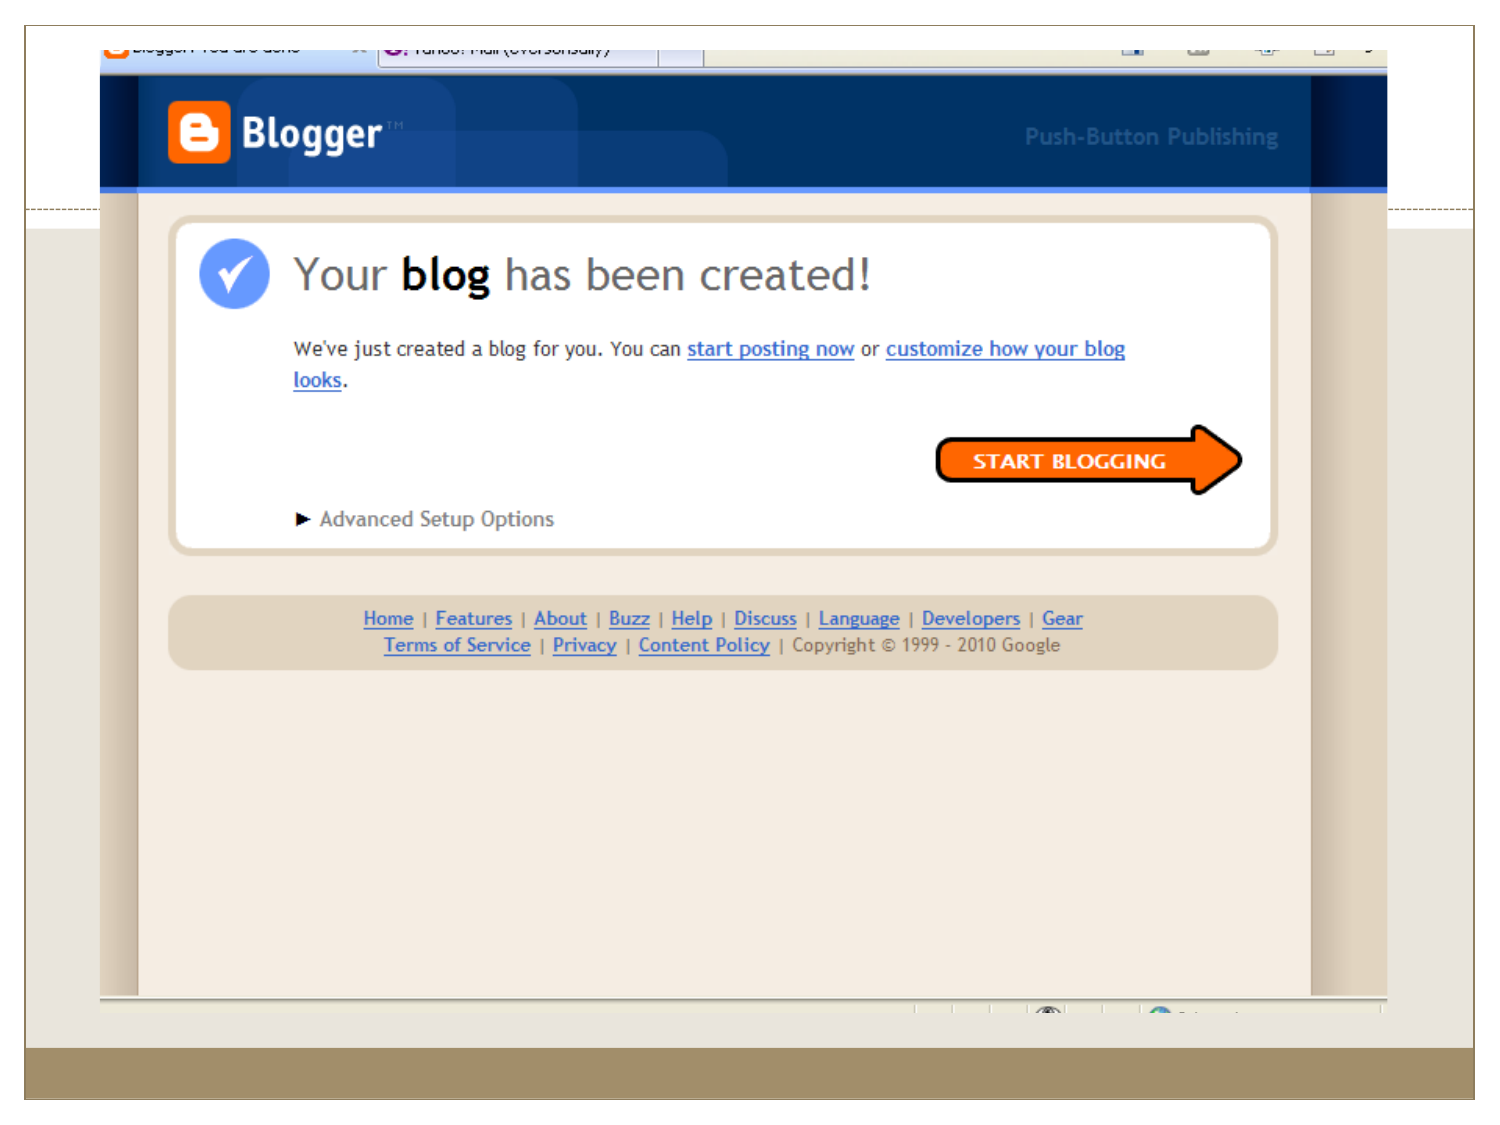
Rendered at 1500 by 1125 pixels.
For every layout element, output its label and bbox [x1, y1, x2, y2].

picture [99, 49, 1388, 1013]
